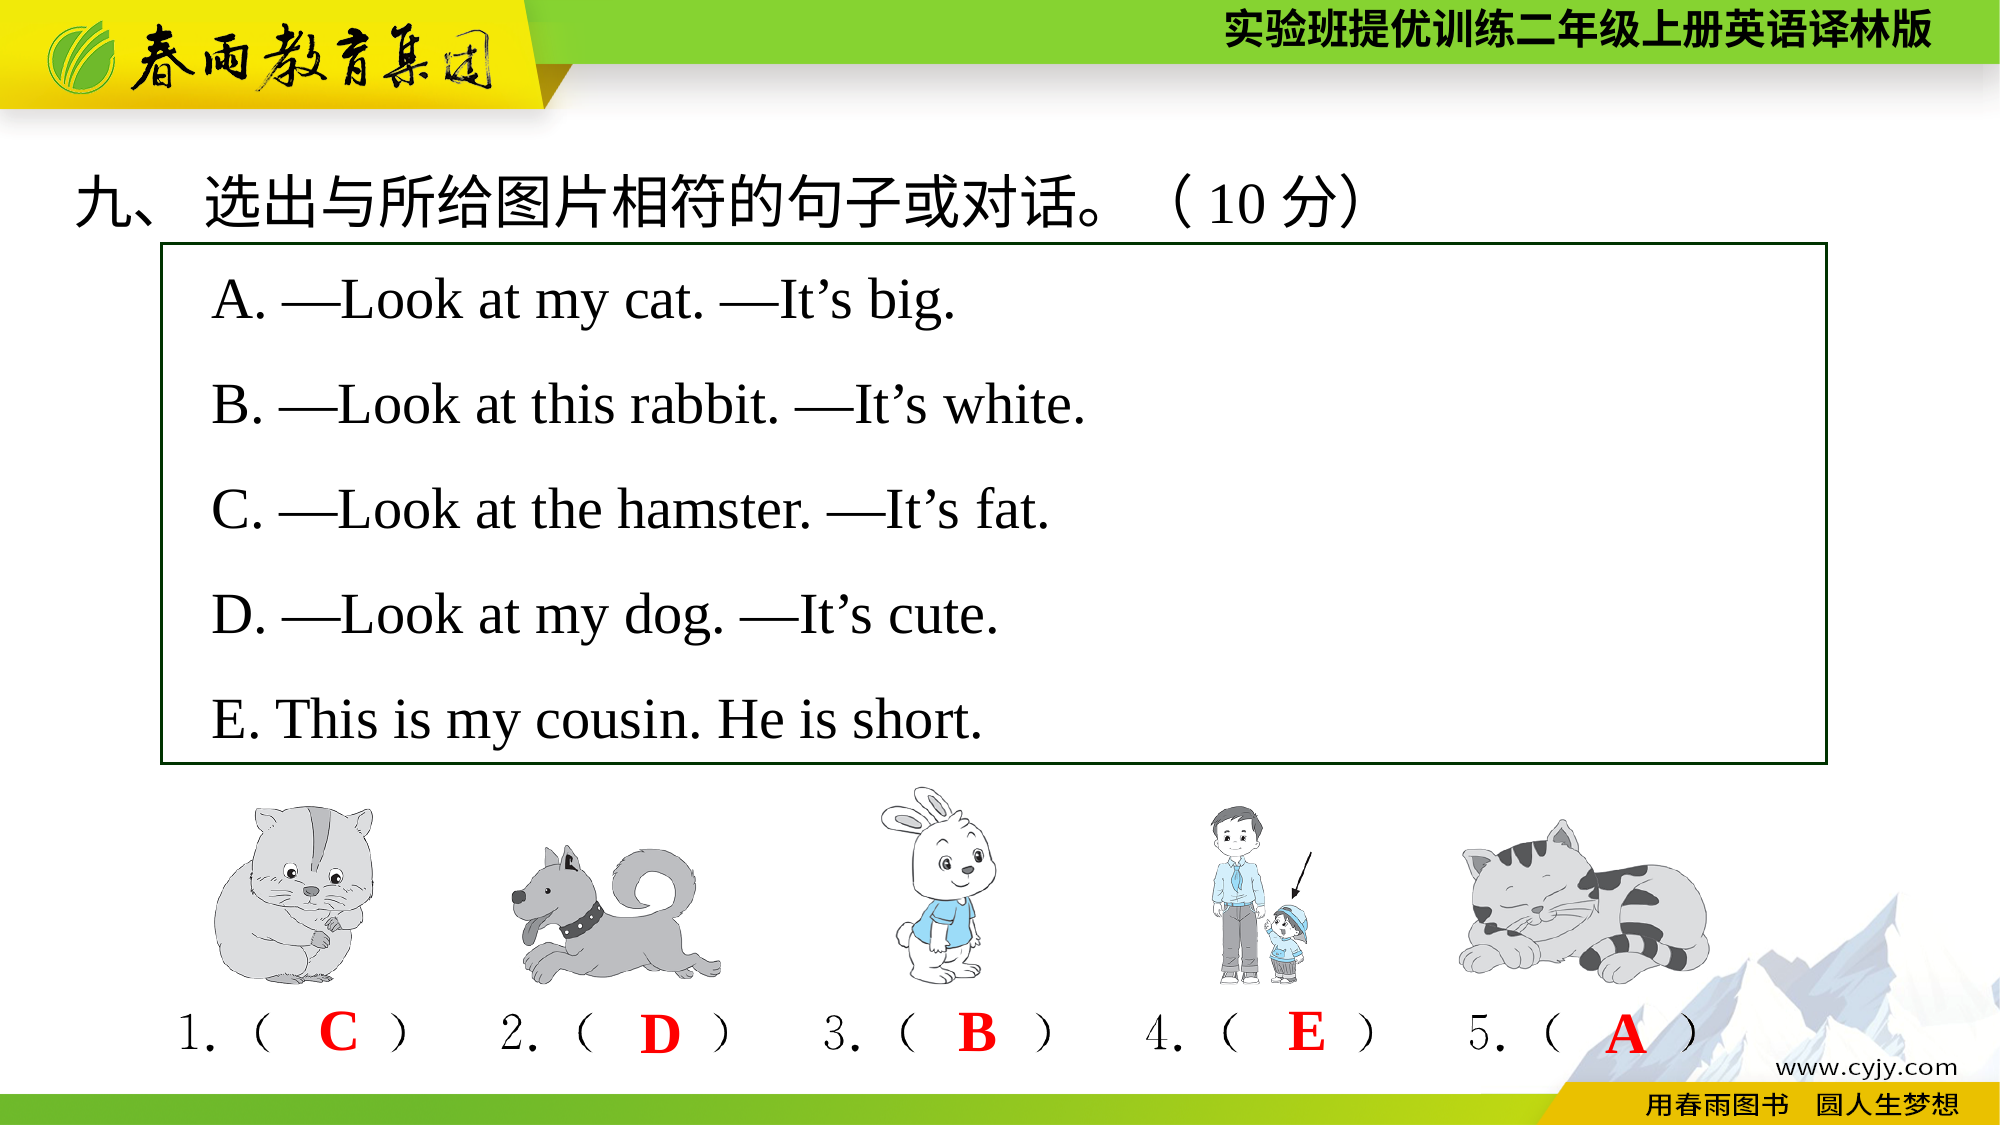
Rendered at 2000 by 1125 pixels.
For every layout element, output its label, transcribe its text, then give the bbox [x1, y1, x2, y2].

text_box A. —Look at my cat. —It’s big. B. —Look at this rabbit. —It’s white. C. —Look at the hamster. —It’s fat. D. —Look at my dog. —It’s cute. E. This is my cousin. He is short. [196, 218, 1173, 243]
list 九、 选出与所给图片相符的句子或对话。（10分） [59, 122, 1944, 231]
text_box [161, 243, 1827, 764]
picture [0, 0, 2000, 1125]
